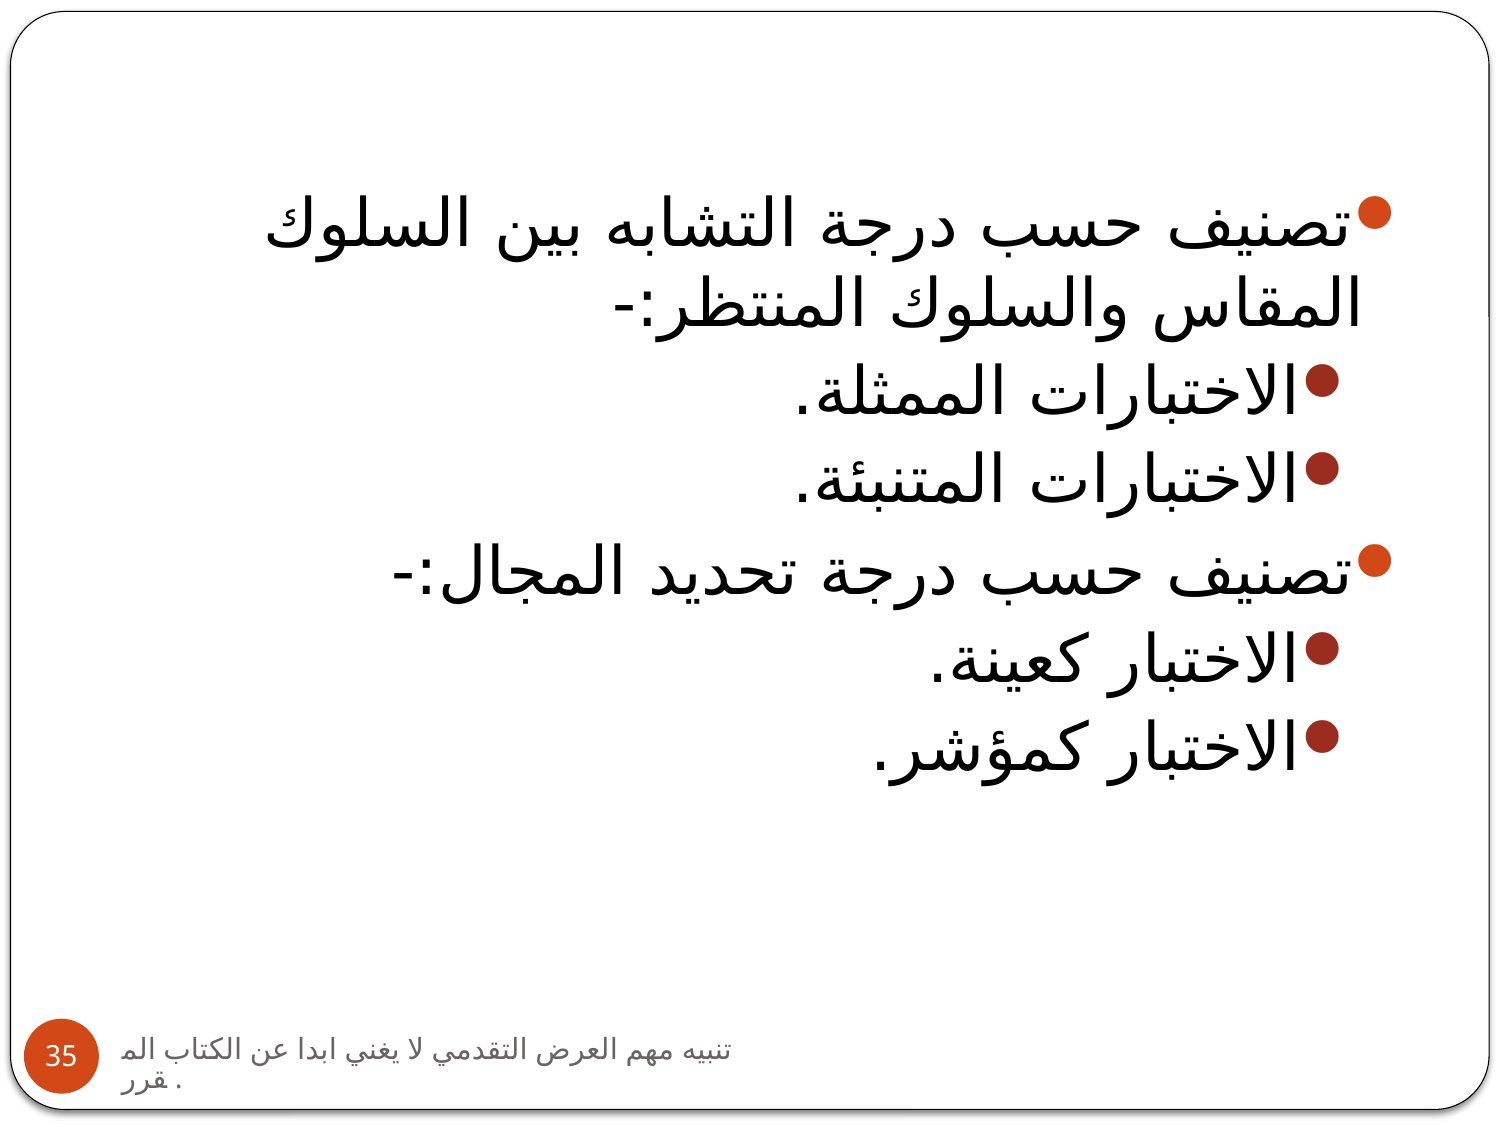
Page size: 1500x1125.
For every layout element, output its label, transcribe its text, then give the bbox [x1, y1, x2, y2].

list تصنيف حسب درجة التشابه بين السلوك المقاس والسلوك المنتظر:- الاختبارات الممثلة. الاختبارات المتنبئة. تصنيف حسب درجة تحديد المجال:- الاختبار كعينة. الاختبار كمؤشر. [75, 172, 1425, 1038]
slide_number 35 [23, 1018, 99, 1094]
footer تنبيه مهم العرض التقدمي لا يغني ابدا عن الكتاب المقرر. [150, 1038, 800, 1088]
